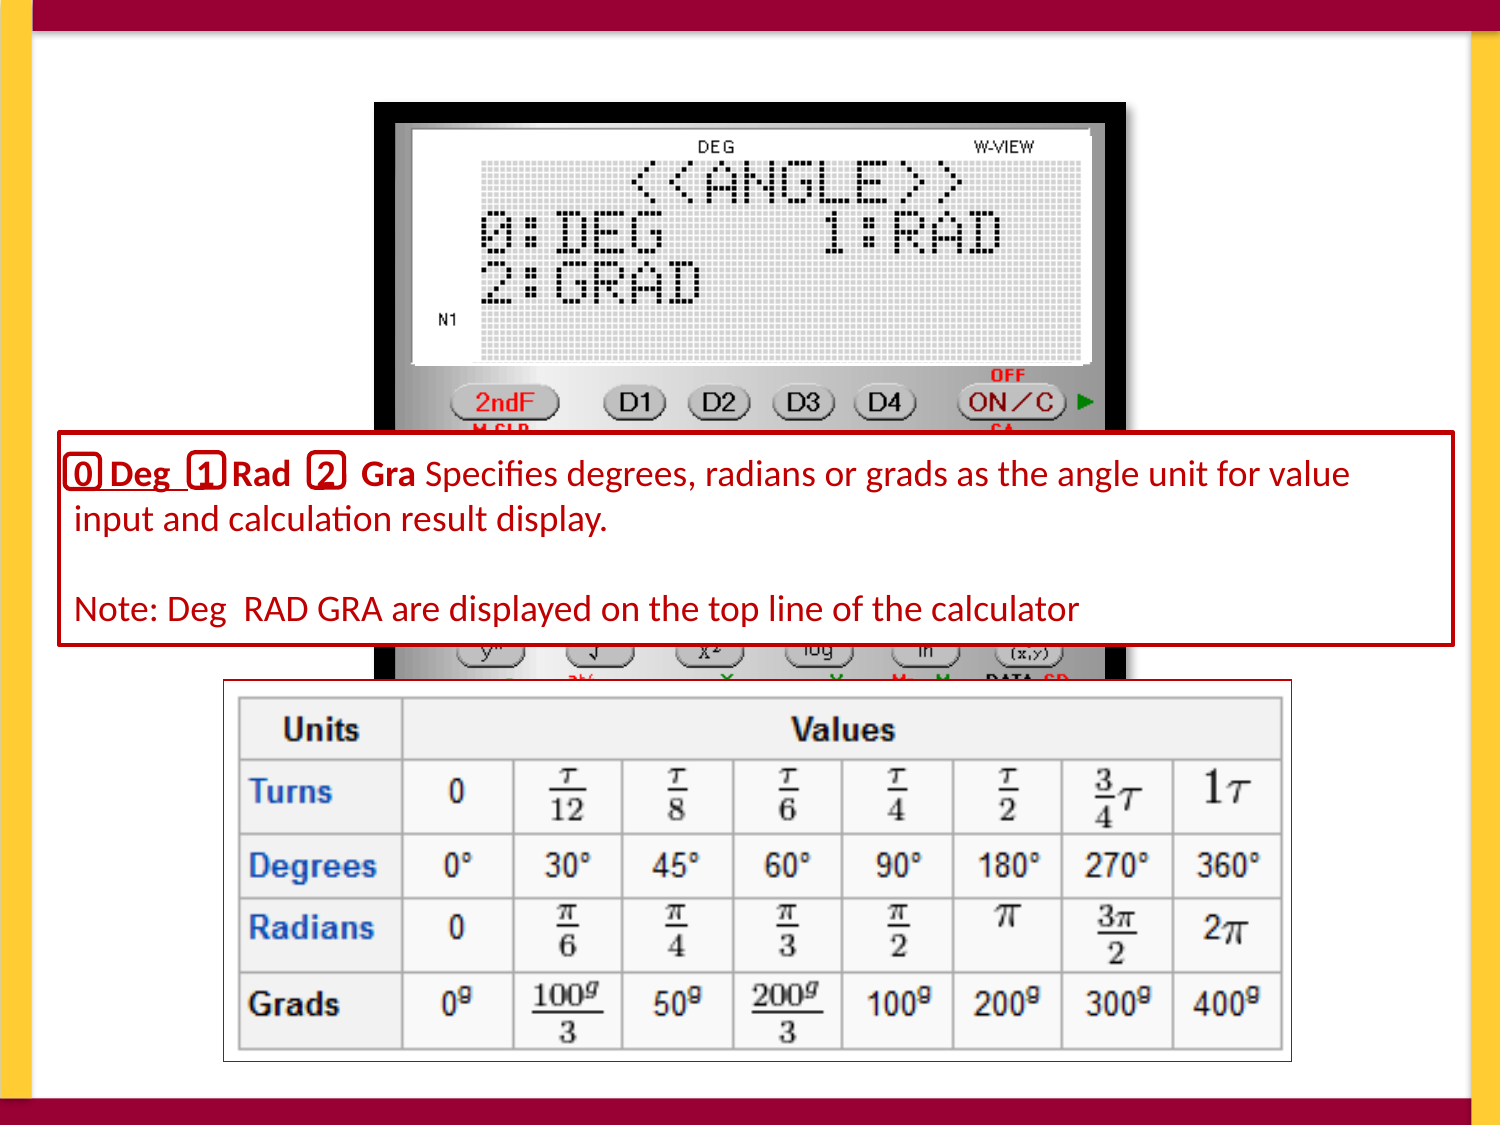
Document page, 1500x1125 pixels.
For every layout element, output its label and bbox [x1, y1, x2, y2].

text_box [59, 432, 1454, 646]
picture [224, 680, 1291, 1061]
picture [395, 123, 1105, 430]
picture [395, 647, 1105, 679]
